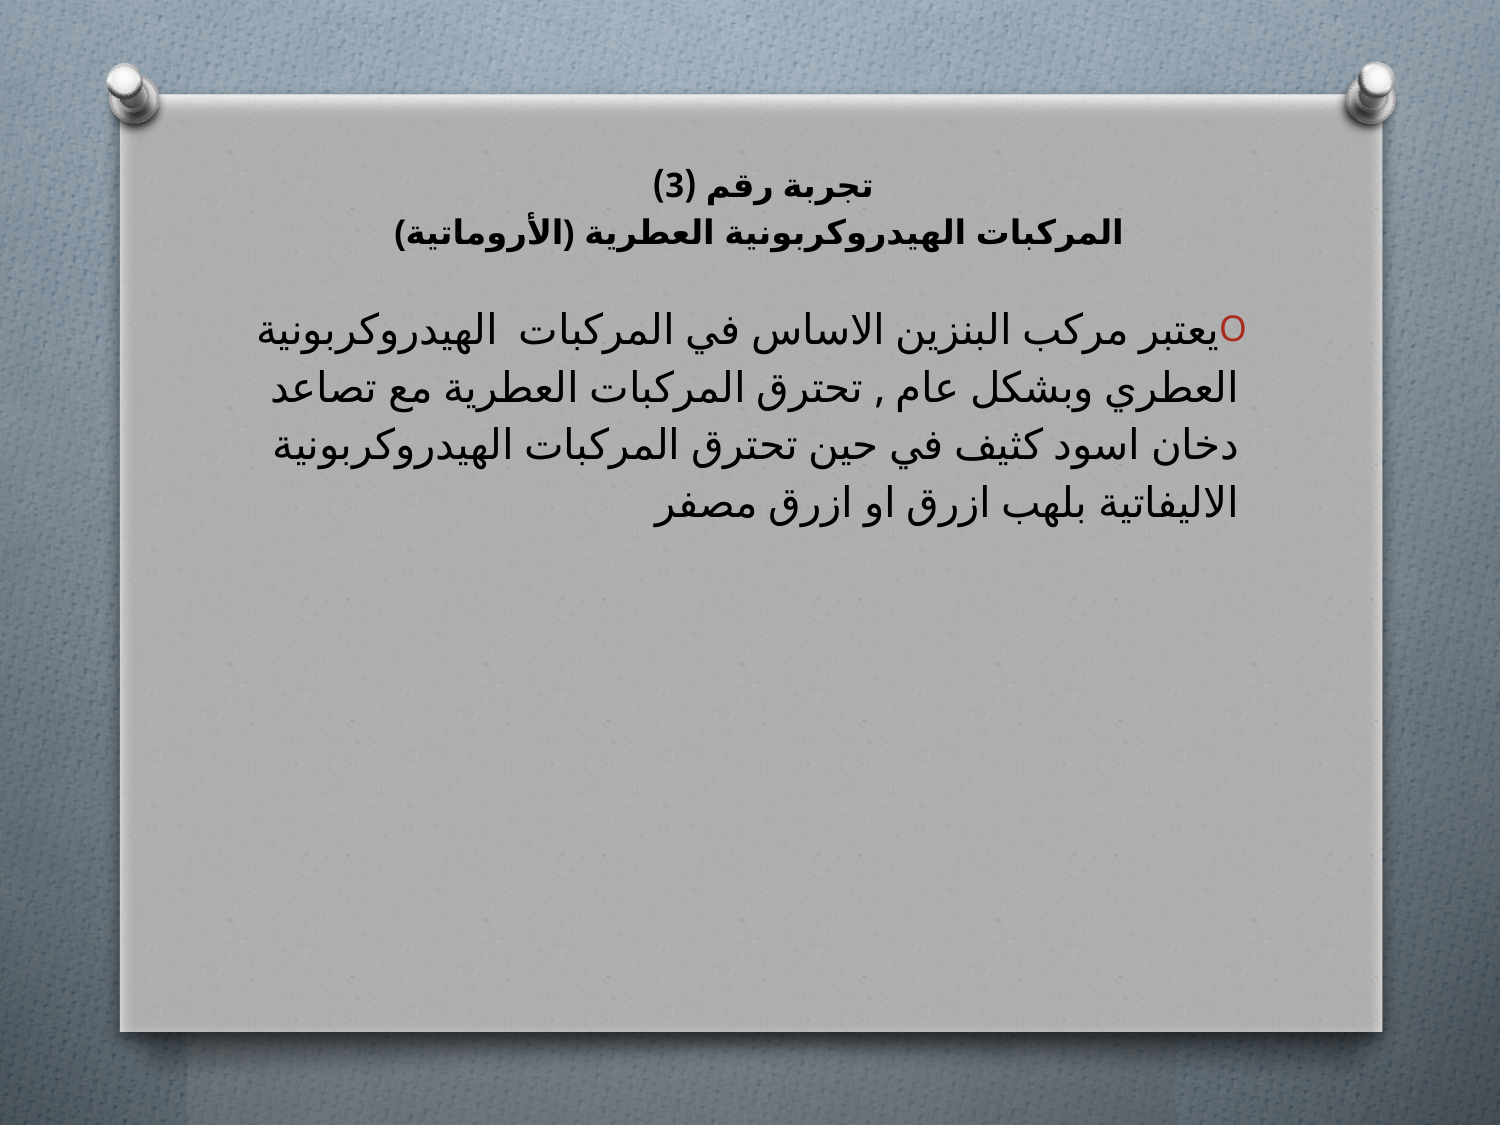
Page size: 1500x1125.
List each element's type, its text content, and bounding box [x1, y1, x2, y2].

list يعتبر مركب البنزين الاساس في المركبات الهيدروكربونية العطري وبشكل عام , تحترق المركبات العطرية مع تصاعد دخان اسود كثيف في حين تحترق المركبات الهيدروكربونية الاليفاتية بلهب ازرق او ازرق مصفر [237, 287, 1254, 590]
picture [75, 29, 198, 149]
title تجربة رقم (3) المركبات الهيدروكربونية العطرية (الأروماتية) [83, 149, 1434, 300]
picture [1317, 35, 1439, 149]
